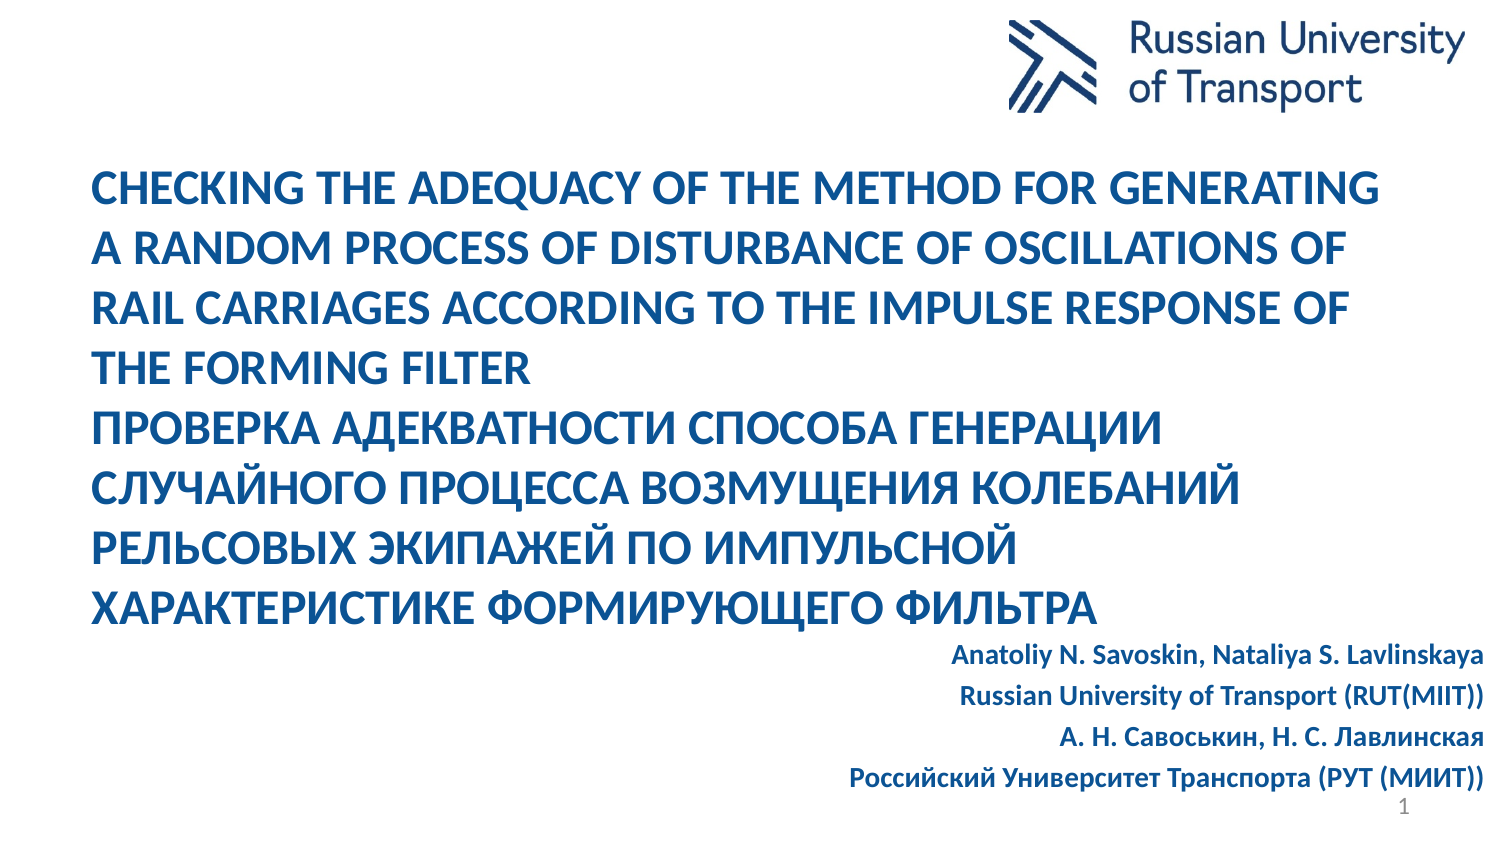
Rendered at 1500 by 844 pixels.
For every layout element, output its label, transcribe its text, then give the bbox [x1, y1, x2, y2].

title CHECKING THE ADEQUACY OF THE METHOD FOR GENERATING A RANDOM PROCESS OF DISTURBANCE OF OSCILLATIONS OF RAIL CARRIAGES ACCORDING TO THE IMPULSE RESPONSE OF THE FORMING FILTER ПРОВЕРКА АДЕКВАТНОСТИ СПОСОБА ГЕНЕРАЦИИ СЛУЧАЙНОГО ПРОЦЕССА ВОЗМУЩЕНИЯ КОЛЕБАНИЙ РЕЛЬСОВЫХ ЭКИПАЖЕЙ ПО ИМПУЛЬСНОЙ ХАРАКТЕРИСТИКЕ ФОРМИРУЮЩЕГО ФИЛЬТРА [76, 303, 1400, 485]
subtitle Anatoliy N. Savoskin, Nataliya S. Lavlinskaya Russian University of Transport (RUT(MIIT)) А. Н. Савоськин, Н. С. Лавлинская Российский Университет Транспорта (РУТ (МИИТ)) [450, 628, 1500, 844]
slide_number 1 [1074, 782, 1425, 827]
picture [1009, 19, 1465, 113]
